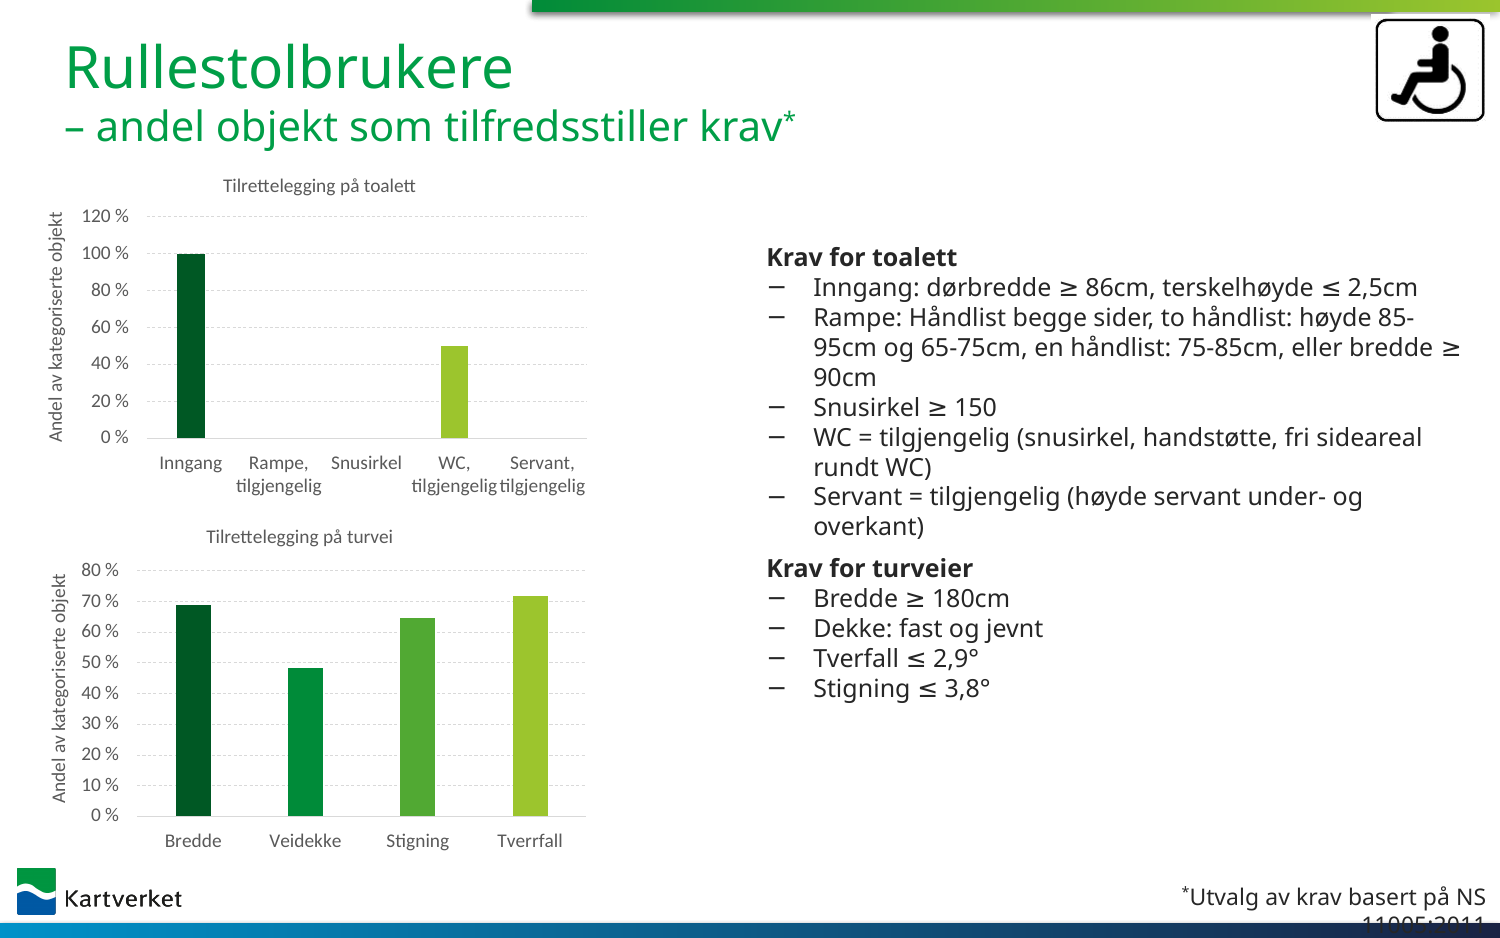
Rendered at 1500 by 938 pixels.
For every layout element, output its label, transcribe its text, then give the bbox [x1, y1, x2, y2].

text_box Rullestolbrukere – andel objekt som tilfredsstiller krav* [49, 14, 1431, 158]
text_box Krav for toalett Inngang: dørbredde ≥ 86cm, terskelhøyde ≤ 2,5cm Rampe: Håndlist begge sider, to håndlist: høyde 85-95cm og 65-75cm, en håndlist: 75-85cm, eller bredde ≥ 90cm Snusirkel ≥ 150 WC = tilgjengelig (snusirkel, handstøtte, fri sideareal rundt WC) Servant = tilgjengelig (høyde servant under- og overkant) [751, 234, 1483, 545]
picture [1371, 13, 1491, 127]
picture [41, 166, 598, 505]
text_box Krav for turveier Bredde ≥ 180cm Dekke: fast og jevnt Tverfall ≤ 2,9° Stigning ≤ 3,8° [751, 545, 1483, 710]
text_box *Utvalg av krav basert på NS 11005:2011 [1068, 873, 1500, 938]
picture [41, 520, 598, 859]
